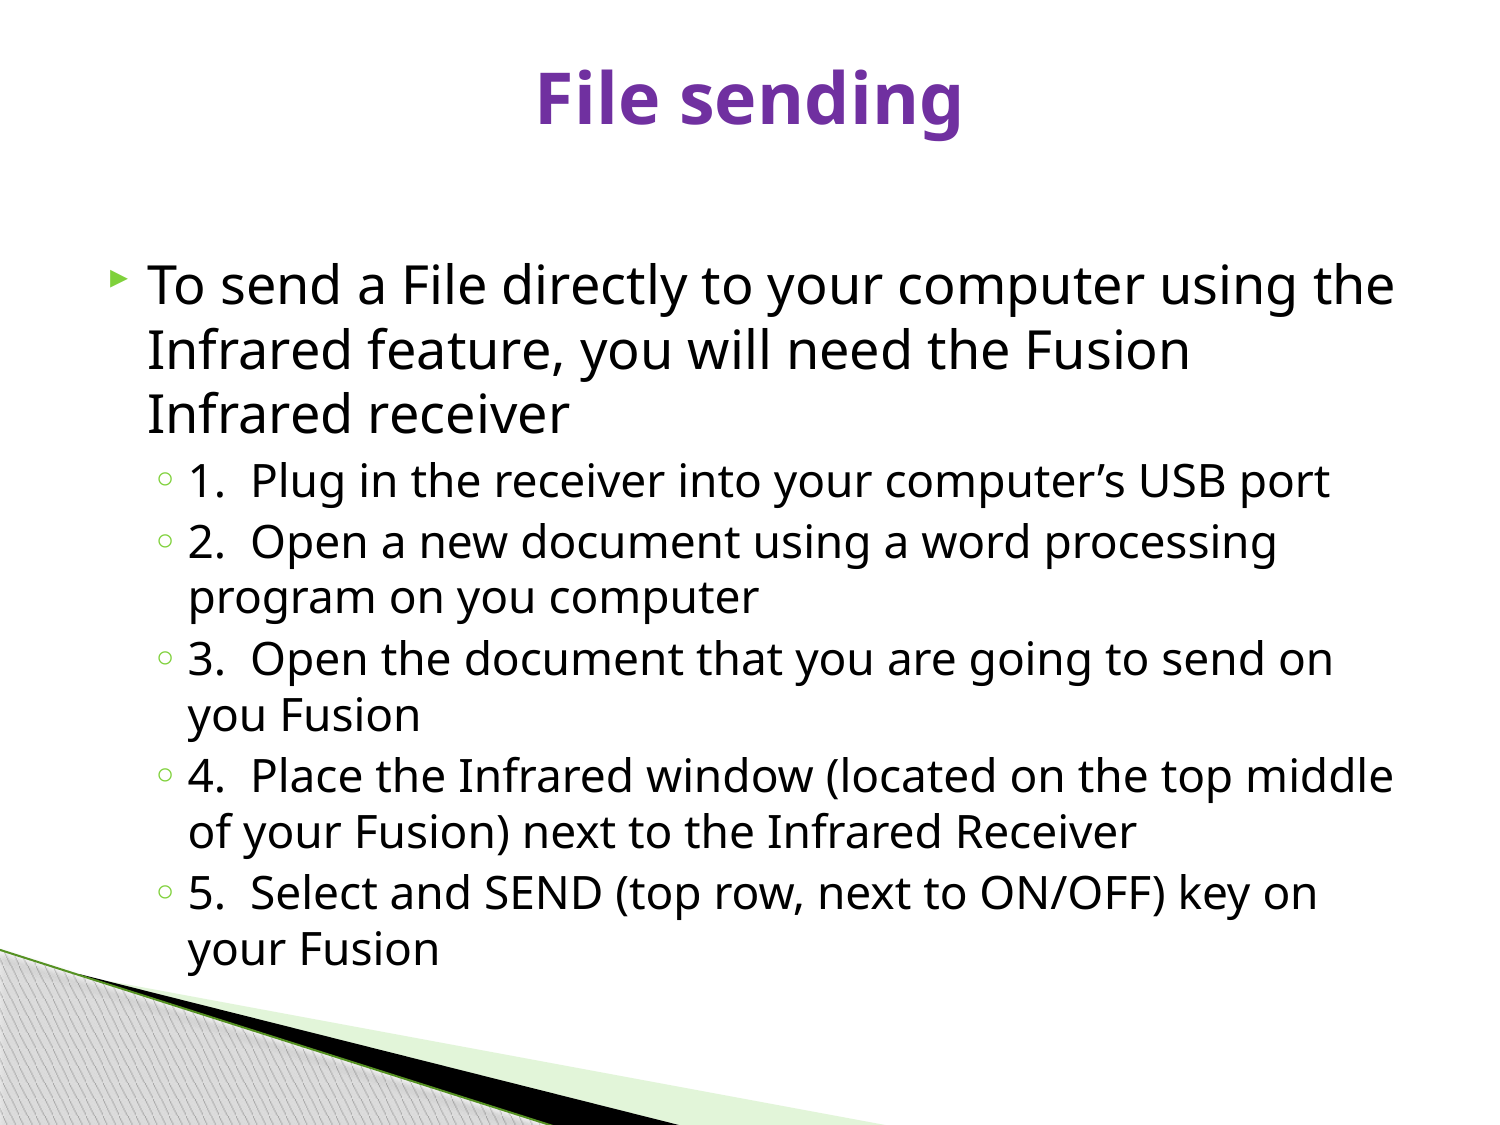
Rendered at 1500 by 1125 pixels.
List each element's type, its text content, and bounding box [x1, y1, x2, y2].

title File sending [75, 45, 1425, 233]
list To send a File directly to your computer using the Infrared feature, you will need the Fusion Infrared receiver 1. Plug in the receiver into your computer’s USB port 2. Open a new document using a word processing program on you computer 3. Open the document that you are going to send on you Fusion 4. Place the Infrared window (located on the top middle of your Fusion) next to the Infrared Receiver 5. Select and SEND (top row, next to ON/OFF) key on your Fusion [75, 243, 1425, 986]
